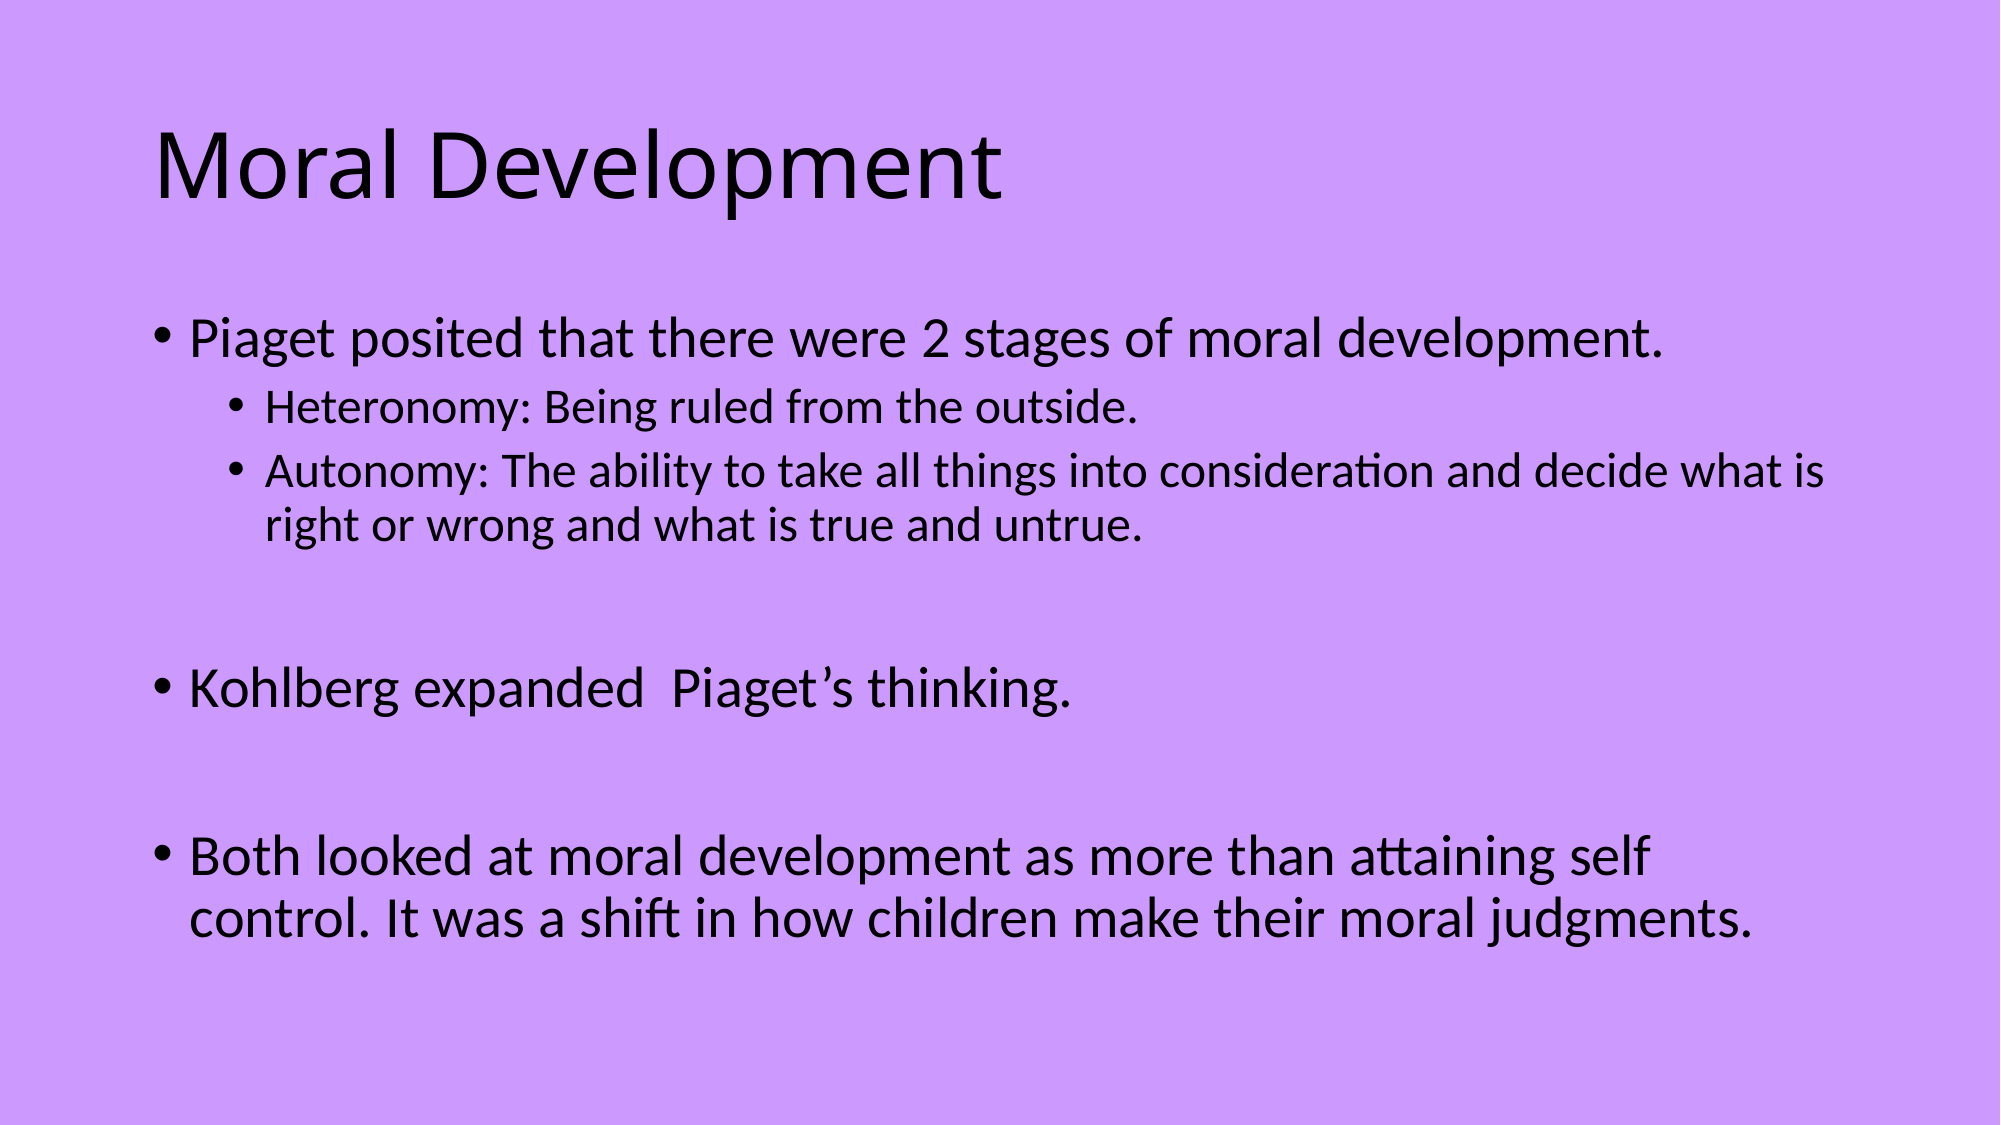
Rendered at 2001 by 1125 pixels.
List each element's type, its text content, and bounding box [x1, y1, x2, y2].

title Moral Development [137, 59, 1863, 278]
list Piaget posited that there were 2 stages of moral development. Heteronomy: Being ruled from the outside. Autonomy: The ability to take all things into consideration and decide what is right or wrong and what is true and untrue. Kohlberg expanded Piaget’s thinking. Both looked at moral development as more than attaining self control. It was a shift in how children make their moral judgments. [137, 299, 1863, 1014]
